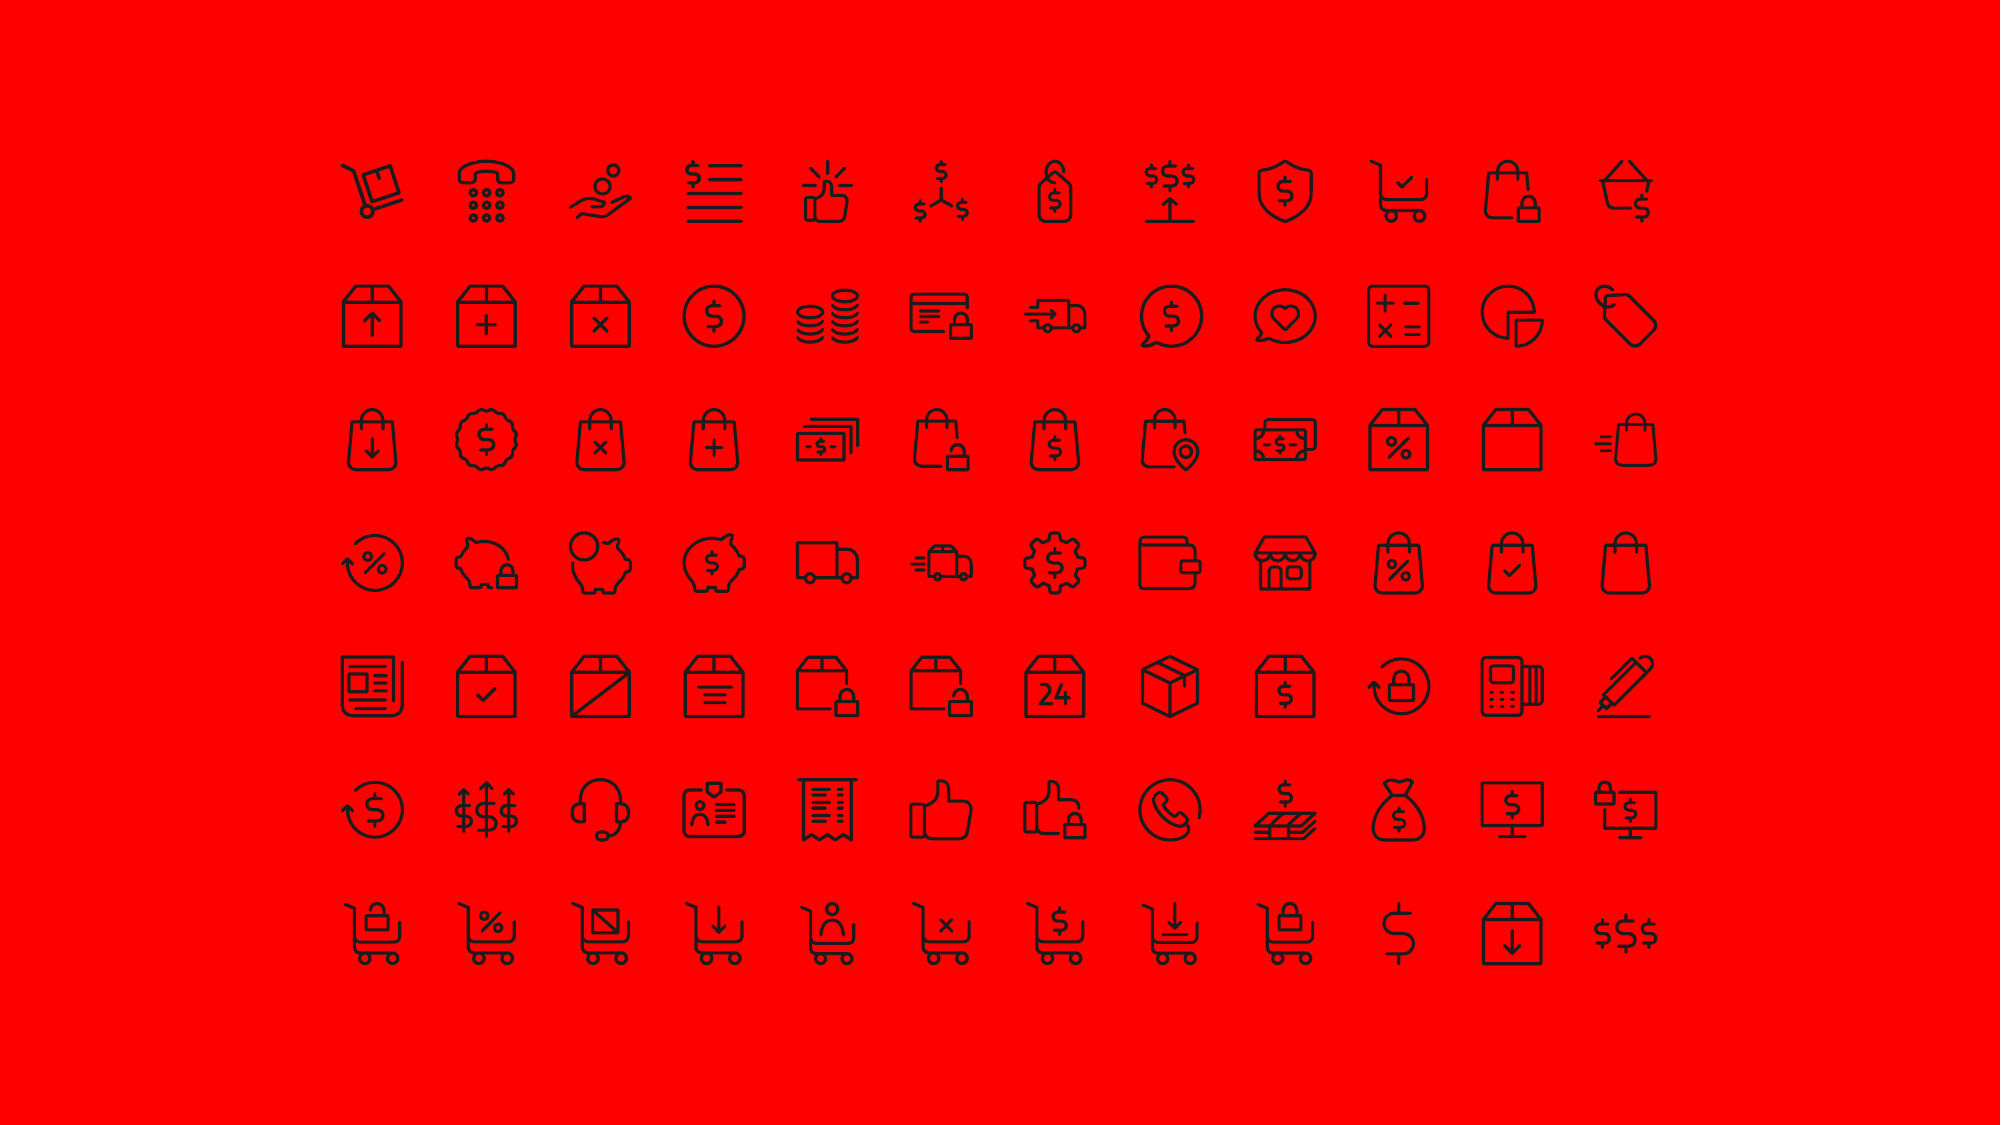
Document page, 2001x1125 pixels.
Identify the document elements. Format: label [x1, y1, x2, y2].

text_box [911, 901, 971, 966]
text_box [343, 901, 402, 966]
text_box [1141, 901, 1199, 966]
text_box [688, 407, 740, 472]
text_box [682, 532, 746, 593]
text_box [454, 536, 519, 590]
text_box [1144, 159, 1196, 223]
text_box [1596, 654, 1656, 719]
text_box [1140, 407, 1200, 472]
text_box [799, 901, 856, 966]
text_box [1136, 284, 1204, 348]
text_box [909, 779, 973, 841]
text_box [570, 654, 631, 719]
text_box [340, 655, 404, 718]
text_box [795, 541, 860, 585]
text_box [682, 284, 746, 348]
text_box [1025, 901, 1085, 966]
text_box [682, 781, 746, 839]
text_box [1373, 531, 1425, 595]
text_box [1368, 407, 1430, 472]
text_box [568, 163, 633, 220]
text_box [1483, 159, 1541, 223]
text_box [1256, 901, 1315, 966]
text_box [455, 654, 517, 719]
text_box [570, 778, 631, 842]
text_box [1382, 901, 1416, 966]
text_box [456, 901, 516, 966]
text_box [1598, 159, 1654, 223]
text_box [1254, 654, 1316, 719]
text_box [457, 159, 516, 223]
text_box [1371, 778, 1426, 842]
text_box [1369, 159, 1429, 223]
text_box [455, 284, 517, 348]
text_box [1594, 780, 1658, 840]
text_box [1257, 159, 1313, 223]
text_box [909, 655, 973, 718]
text_box [454, 407, 519, 472]
text_box [570, 901, 630, 966]
text_box [1023, 298, 1087, 334]
text_box [1023, 531, 1087, 595]
text_box [1253, 779, 1317, 841]
text_box [795, 288, 860, 344]
text_box [1253, 288, 1317, 345]
text_box [1138, 778, 1202, 842]
text_box [454, 781, 519, 839]
text_box [570, 284, 631, 348]
text_box [909, 292, 973, 340]
text_box [685, 159, 744, 223]
text_box [575, 407, 626, 472]
text_box [1480, 781, 1544, 839]
text_box [1594, 913, 1658, 954]
text_box [1480, 655, 1544, 717]
text_box [341, 284, 403, 348]
text_box [1029, 407, 1081, 472]
text_box [795, 417, 860, 462]
text_box [1600, 531, 1652, 595]
text_box [1037, 159, 1073, 223]
text_box [796, 778, 859, 842]
text_box [568, 531, 632, 595]
text_box [1480, 284, 1544, 348]
text_box [795, 655, 860, 718]
text_box [1367, 284, 1431, 348]
text_box [340, 533, 404, 593]
text_box [1594, 284, 1658, 348]
text_box [913, 159, 969, 223]
text_box [912, 407, 970, 472]
text_box [346, 407, 398, 472]
text_box [683, 654, 745, 719]
text_box [1138, 535, 1202, 591]
text_box [1481, 901, 1543, 966]
text_box [684, 901, 744, 966]
text_box [1140, 654, 1200, 719]
text_box [1253, 535, 1317, 591]
text_box [340, 163, 405, 220]
text_box [1481, 407, 1543, 472]
text_box [909, 544, 973, 582]
text_box [801, 159, 854, 223]
text_box [1486, 531, 1538, 595]
text_box [1594, 412, 1658, 467]
text_box [1024, 654, 1086, 719]
text_box [1253, 418, 1317, 462]
text_box [340, 780, 404, 839]
text_box [1023, 778, 1087, 840]
text_box [1367, 657, 1431, 716]
